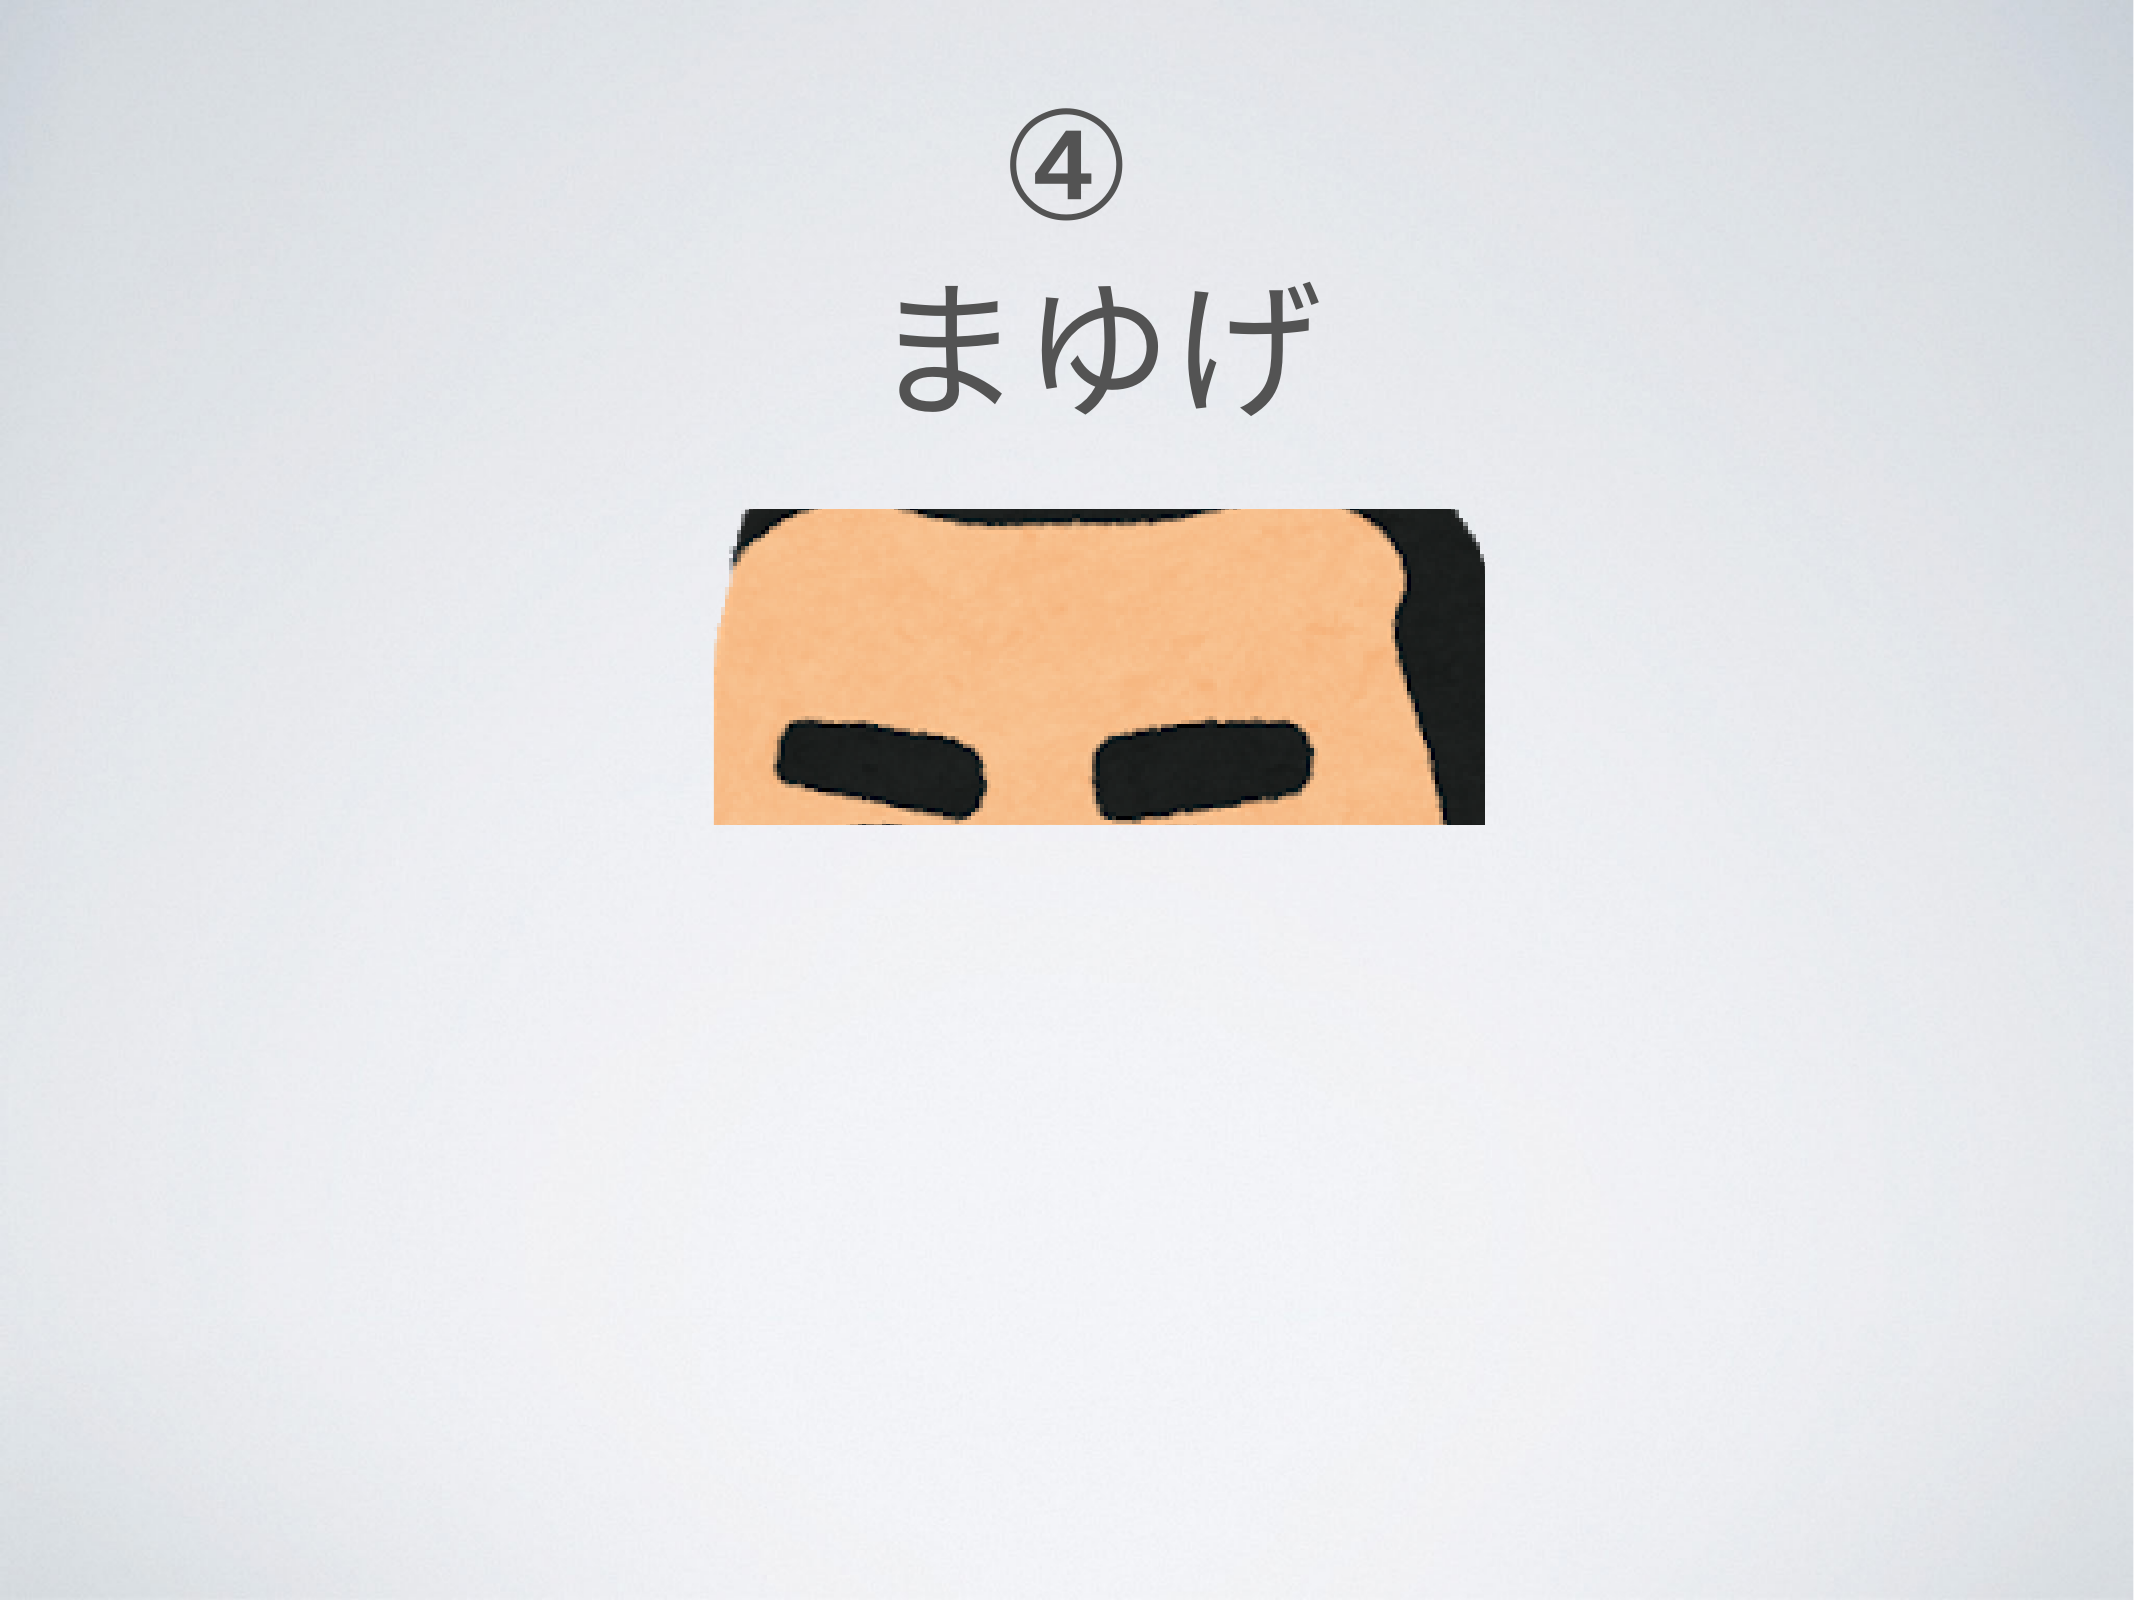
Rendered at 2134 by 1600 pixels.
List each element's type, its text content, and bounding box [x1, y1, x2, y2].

picture [0, 0, 2134, 1600]
text_box まゆげ [89, 80, 2107, 612]
title ④ [57, 0, 2076, 426]
